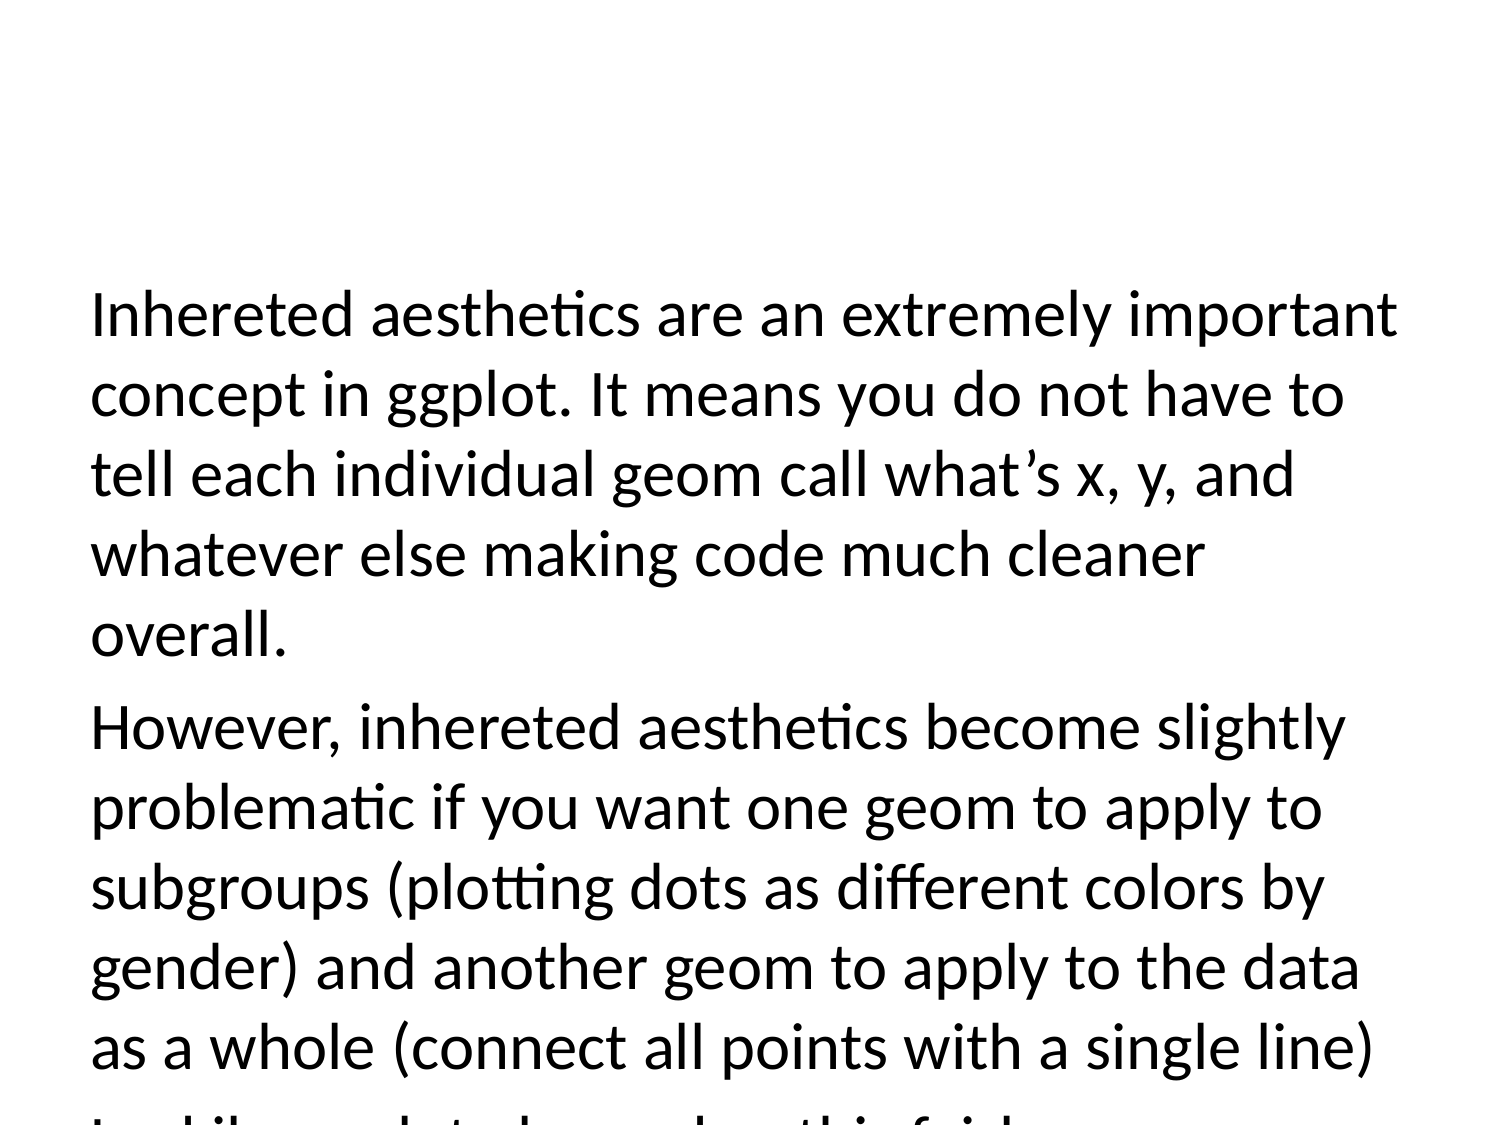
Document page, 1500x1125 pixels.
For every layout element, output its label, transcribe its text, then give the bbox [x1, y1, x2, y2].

list Inhereted aesthetics are an extremely important concept in ggplot. It means you do not have to tell each individual geom call what’s x, y, and whatever else making code much cleaner overall. However, inhereted aesthetics become slightly problematic if you want one geom to apply to subgroups (plotting dots as different colors by gender) and another geom to apply to the data as a whole (connect all points with a single line) Luckily, ggplot also makes this fairly easy as you can name aesthetics inside the geom calls themselves, and those aesthetics will be local only to that geom. For example, let’s again try to plot the dots as different colors, but plot a single line plot for the whole group: [75, 262, 1425, 1005]
